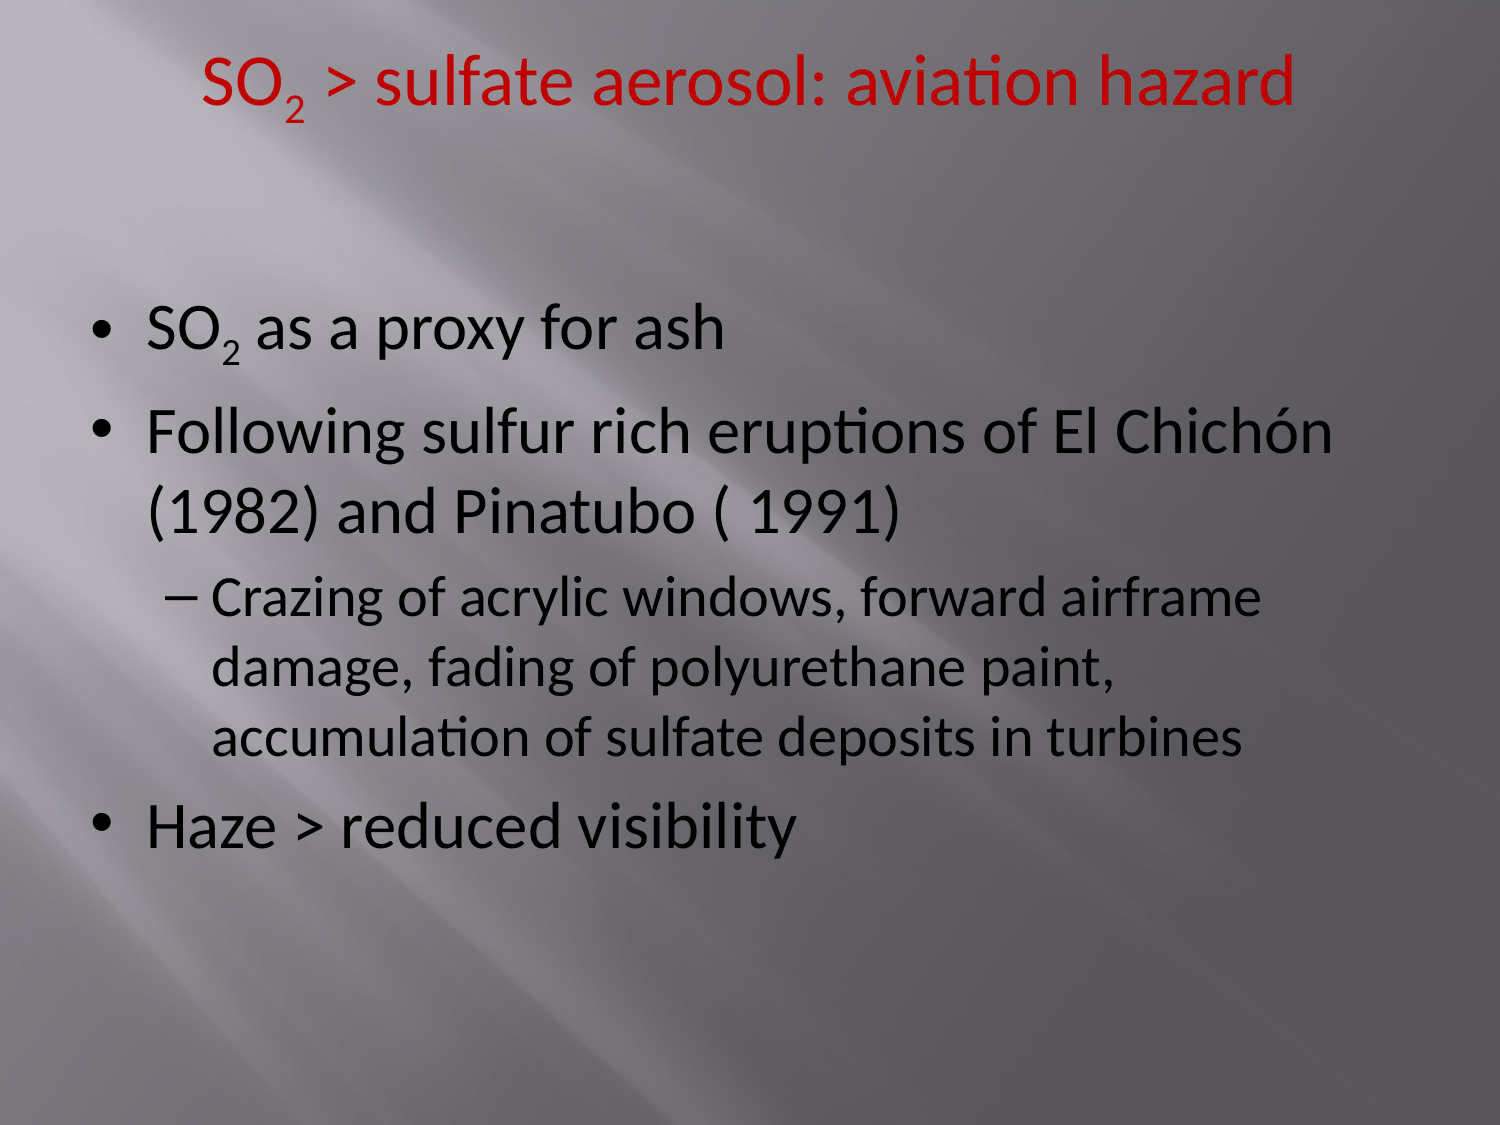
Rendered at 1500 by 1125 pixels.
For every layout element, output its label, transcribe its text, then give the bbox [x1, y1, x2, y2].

title SO2 > sulfate aerosol: aviation hazard [75, 24, 1425, 213]
list SO2 as a proxy for ash Following sulfur rich eruptions of El Chichón (1982) and Pinatubo ( 1991) Crazing of acrylic windows, forward airframe damage, fading of polyurethane paint, accumulation of sulfate deposits in turbines Haze > reduced visibility [75, 275, 1425, 1025]
picture [0, 0, 1500, 1125]
